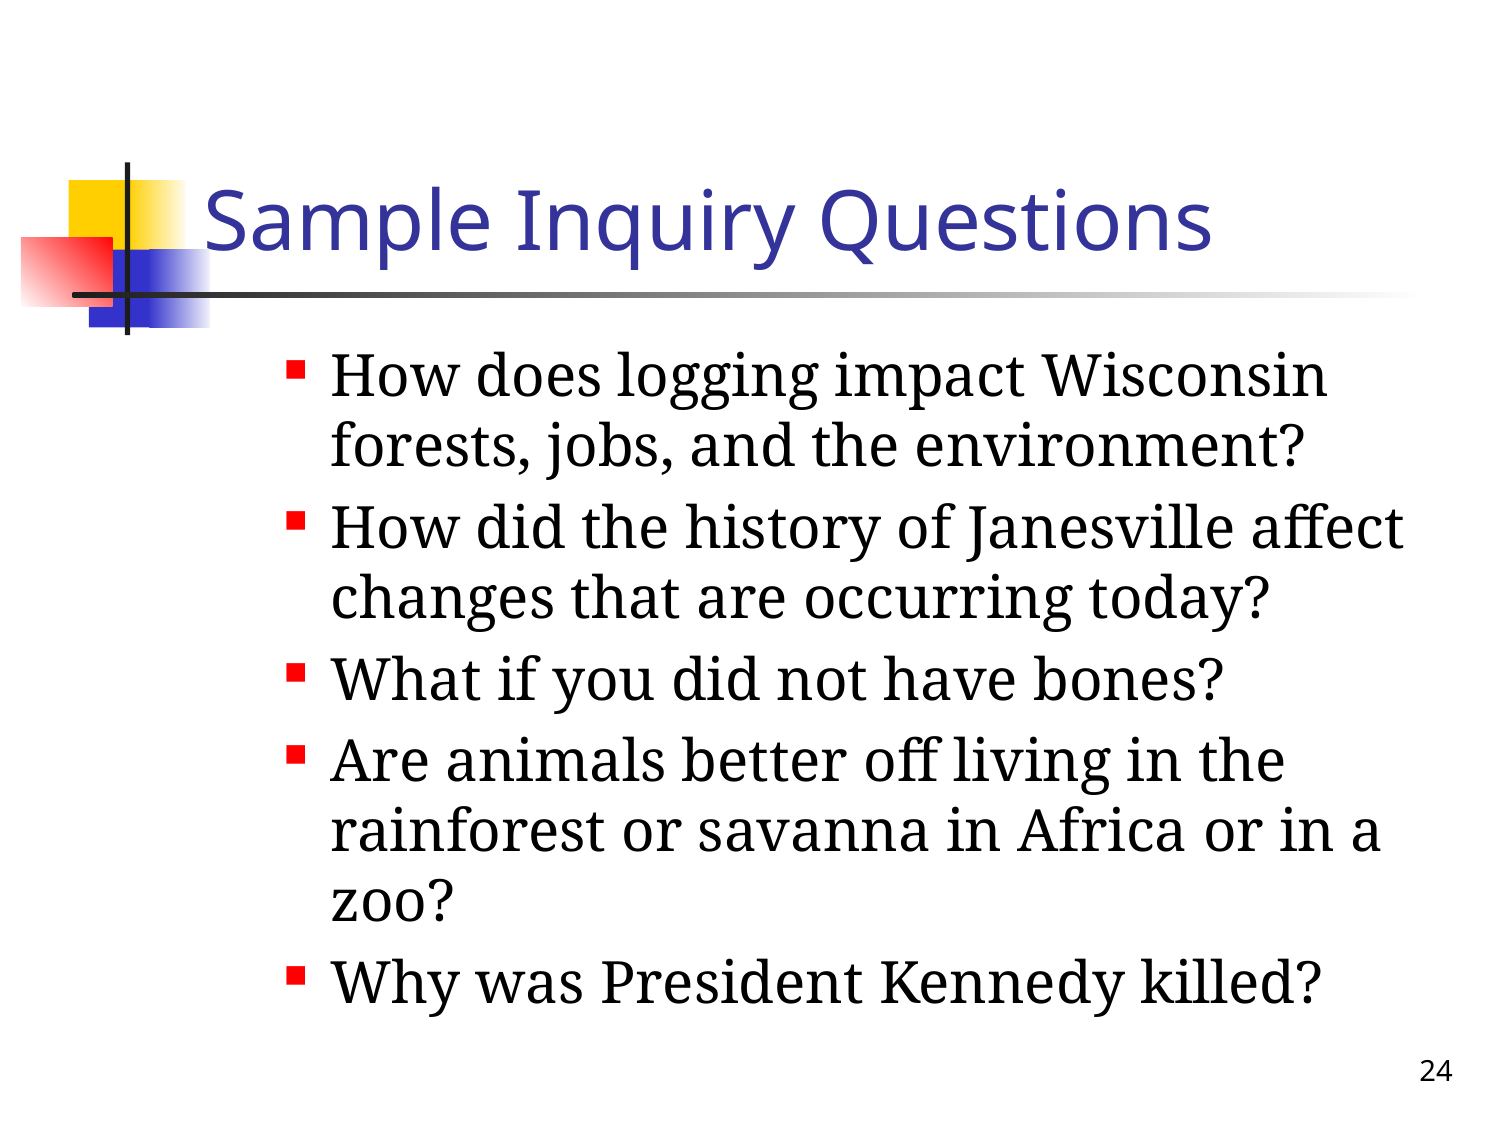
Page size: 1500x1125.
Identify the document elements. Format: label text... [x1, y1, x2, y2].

slide_number 24 [1154, 1023, 1468, 1100]
list How does logging impact Wisconsin forests, jobs, and the environment? How did the history of Janesville affect changes that are occurring today? What if you did not have bones? Are animals better off living in the rainforest or savanna in Africa or in a zoo? Why was President Kennedy killed? [193, 330, 1470, 1007]
title Sample Inquiry Questions [188, 34, 1468, 276]
